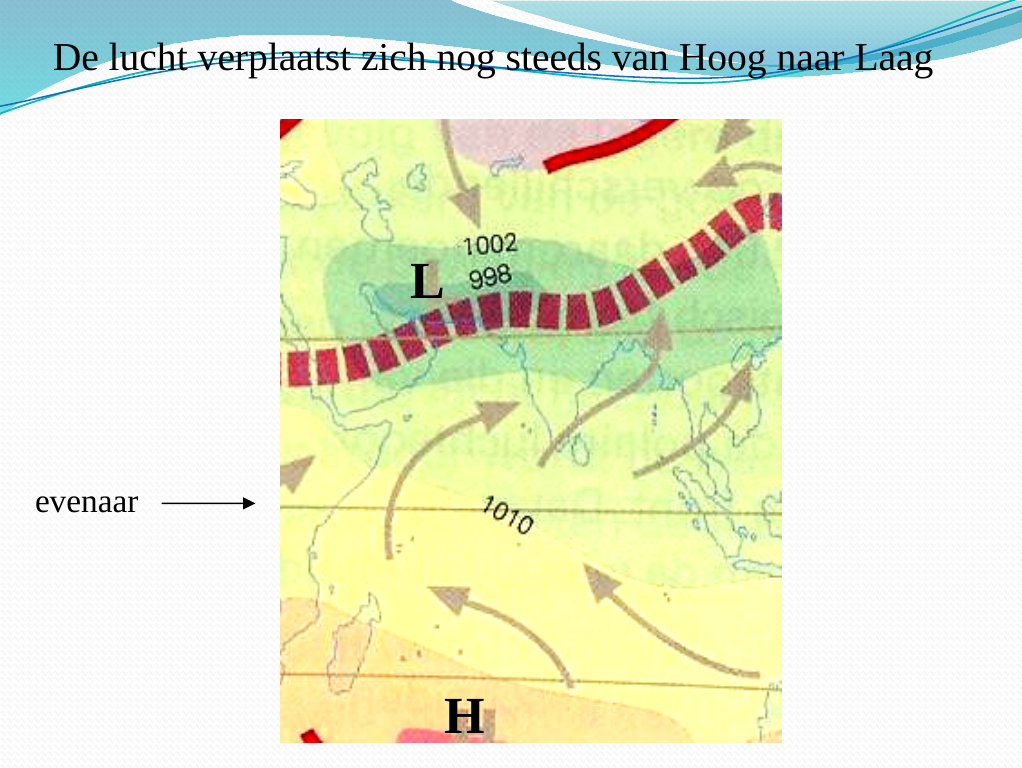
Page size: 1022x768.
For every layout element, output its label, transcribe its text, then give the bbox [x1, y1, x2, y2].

picture [280, 119, 782, 743]
text_box [161, 497, 256, 510]
text_box evenaar [24, 473, 158, 524]
text_box De lucht verplaatst zich nog steeds van Hoog naar Laag [42, 25, 1022, 84]
